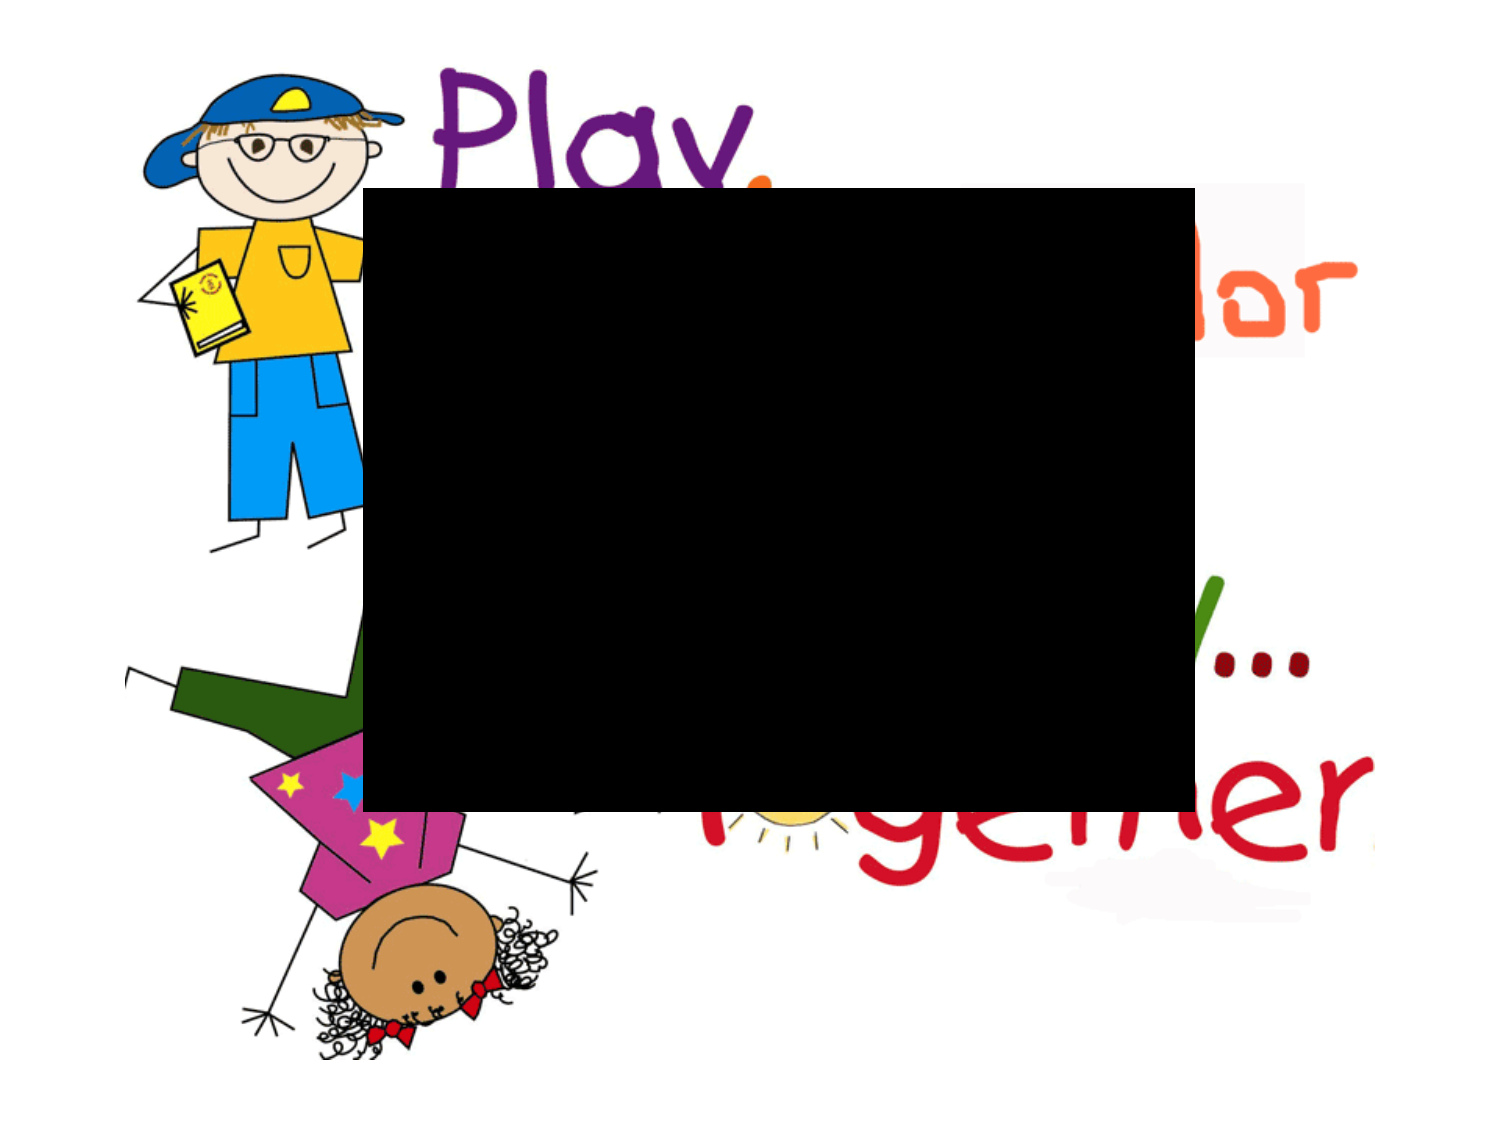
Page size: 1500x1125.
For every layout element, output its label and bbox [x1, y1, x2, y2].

picture [124, 65, 1376, 1060]
list [362, 187, 1197, 813]
